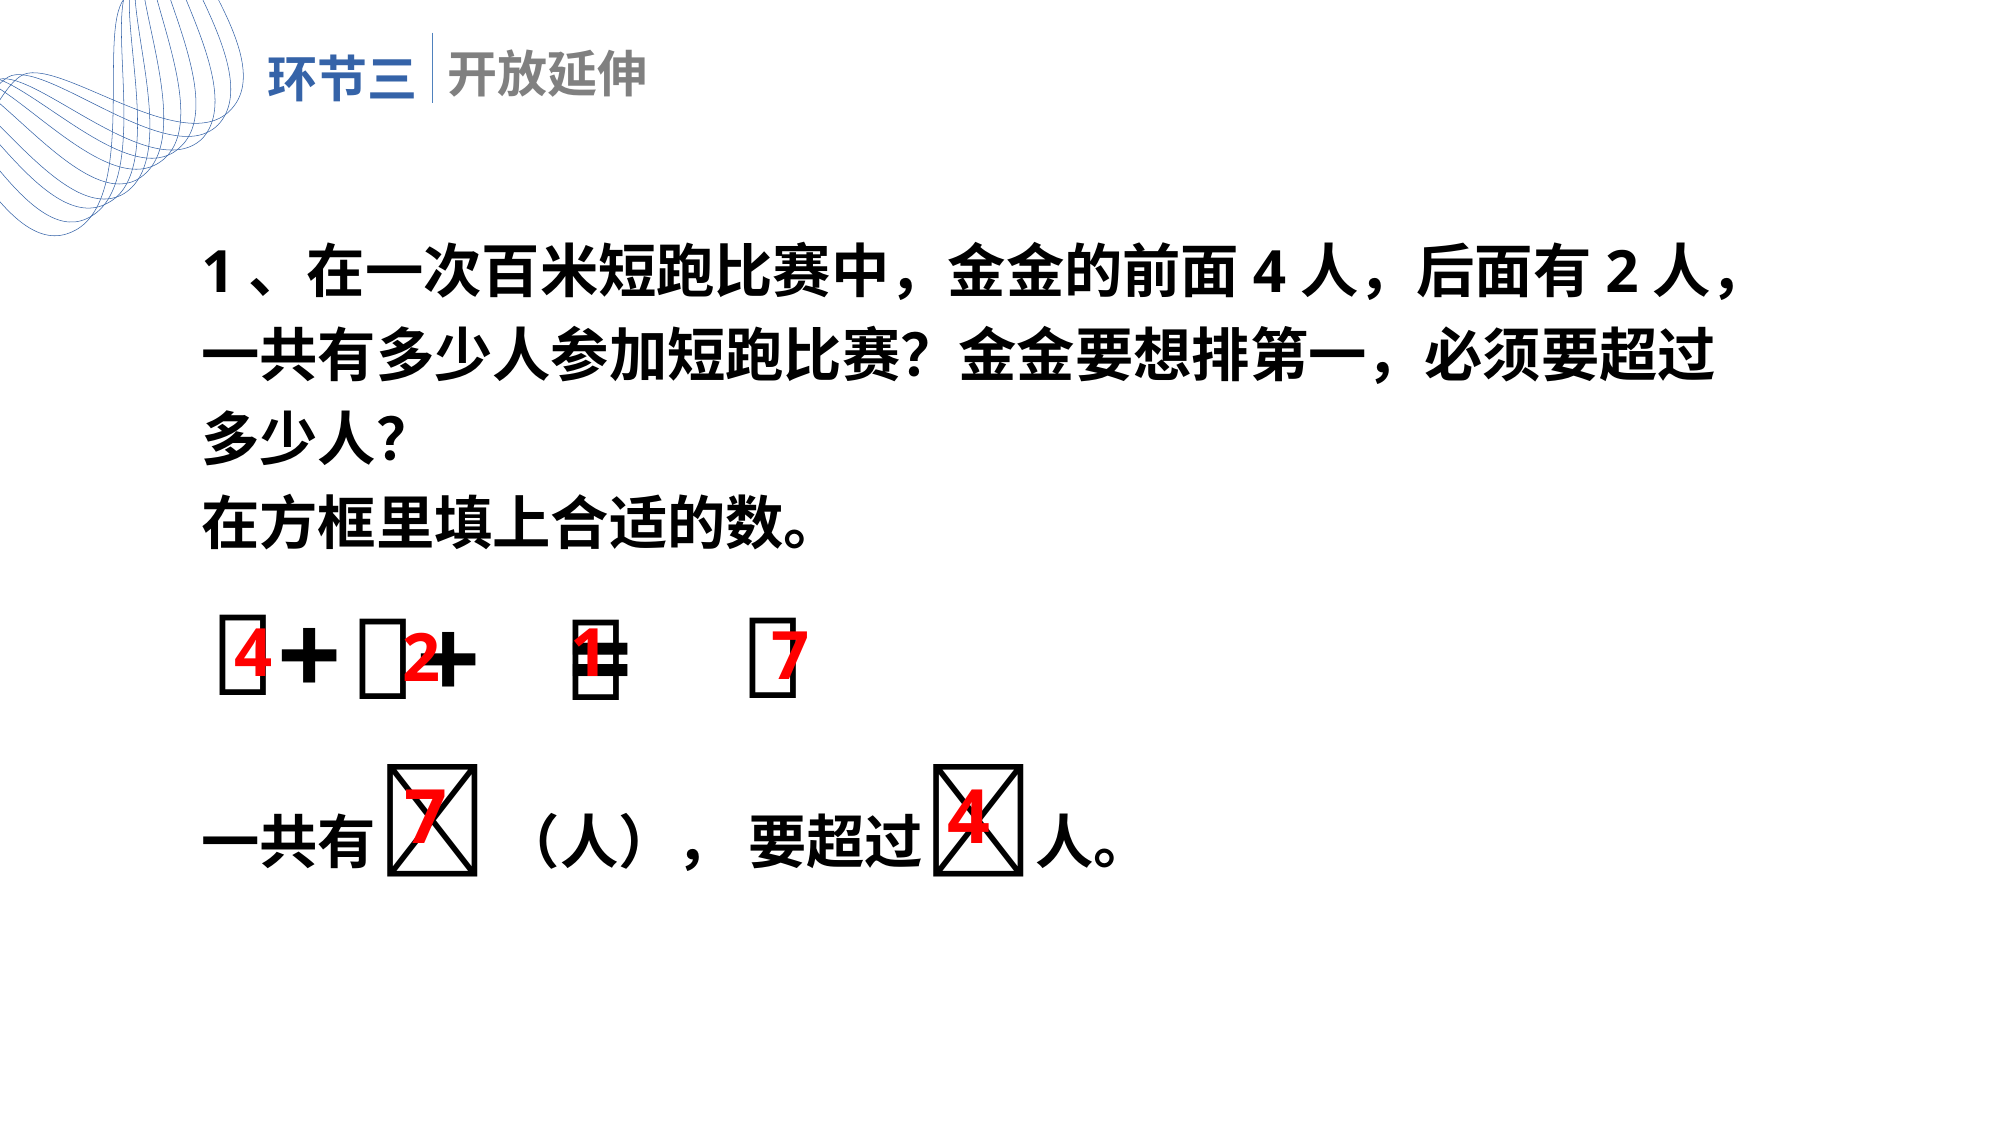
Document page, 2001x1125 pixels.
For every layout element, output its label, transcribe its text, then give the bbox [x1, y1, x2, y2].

text_box + [195, 575, 1360, 725]
text_box 4 [932, 761, 1003, 866]
text_box 1、在一次百米短跑比赛中，金金的前面4人，后面有2人，一共有多少人参加短跑比赛？金金要想排第一，必须要超过多少人？ 在方框里填上合适的数。 一共有 （人）， 要超过人。 [149, 176, 1787, 931]
text_box  [724, 578, 829, 728]
text_box 4 [219, 602, 301, 698]
text_box 1 [555, 602, 643, 698]
text_box 2 [387, 607, 469, 702]
text_box 7 [757, 605, 839, 701]
text_box  [547, 580, 646, 731]
text_box 7 [390, 761, 469, 866]
text_box + = [334, 579, 794, 730]
